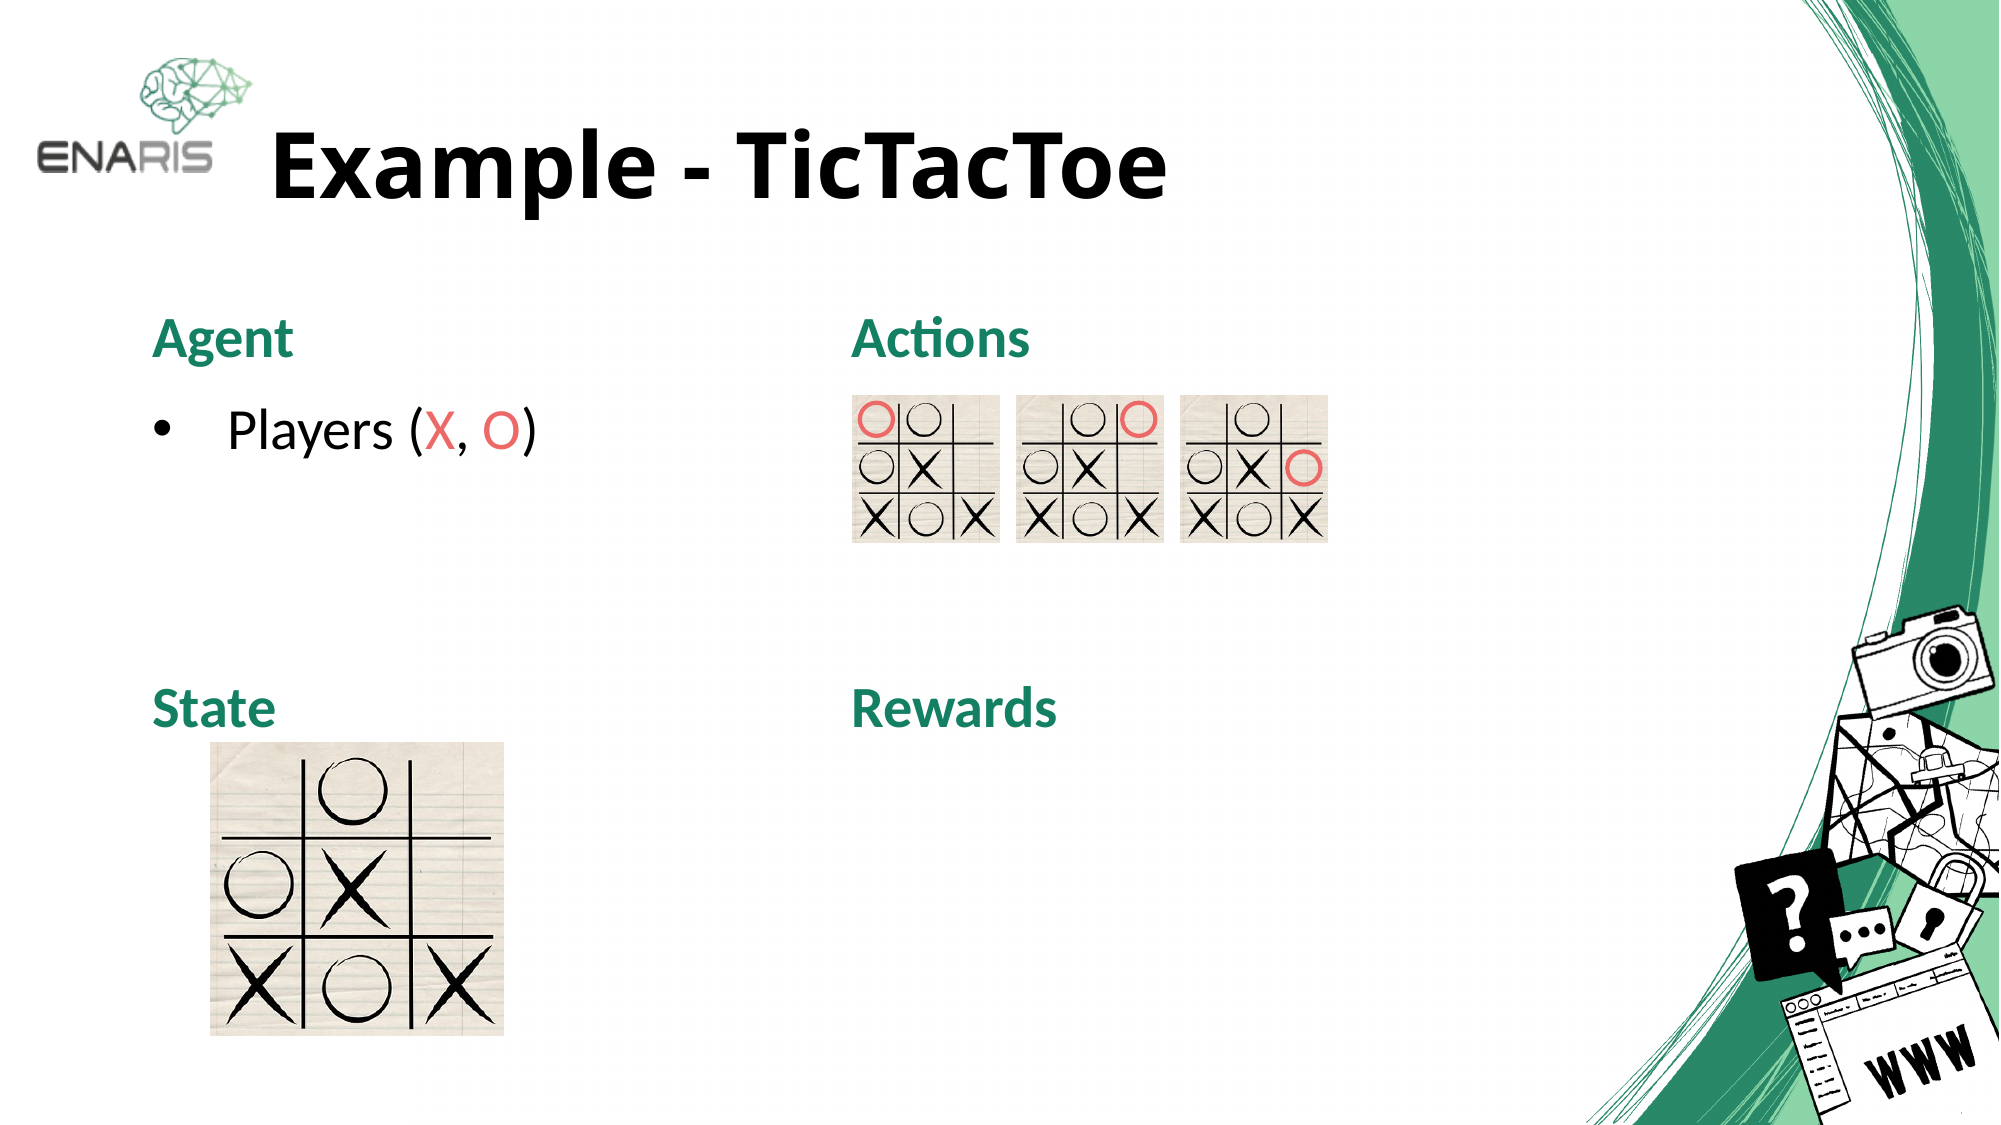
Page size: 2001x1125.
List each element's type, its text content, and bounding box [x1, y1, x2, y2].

picture [37, 58, 254, 173]
text_box Actions Rewards [836, 299, 1401, 1014]
text_box Agent Players (X, O) State [137, 299, 702, 1014]
picture [210, 0, 1999, 1125]
text_box Example - TicTacToe [253, 59, 1863, 278]
